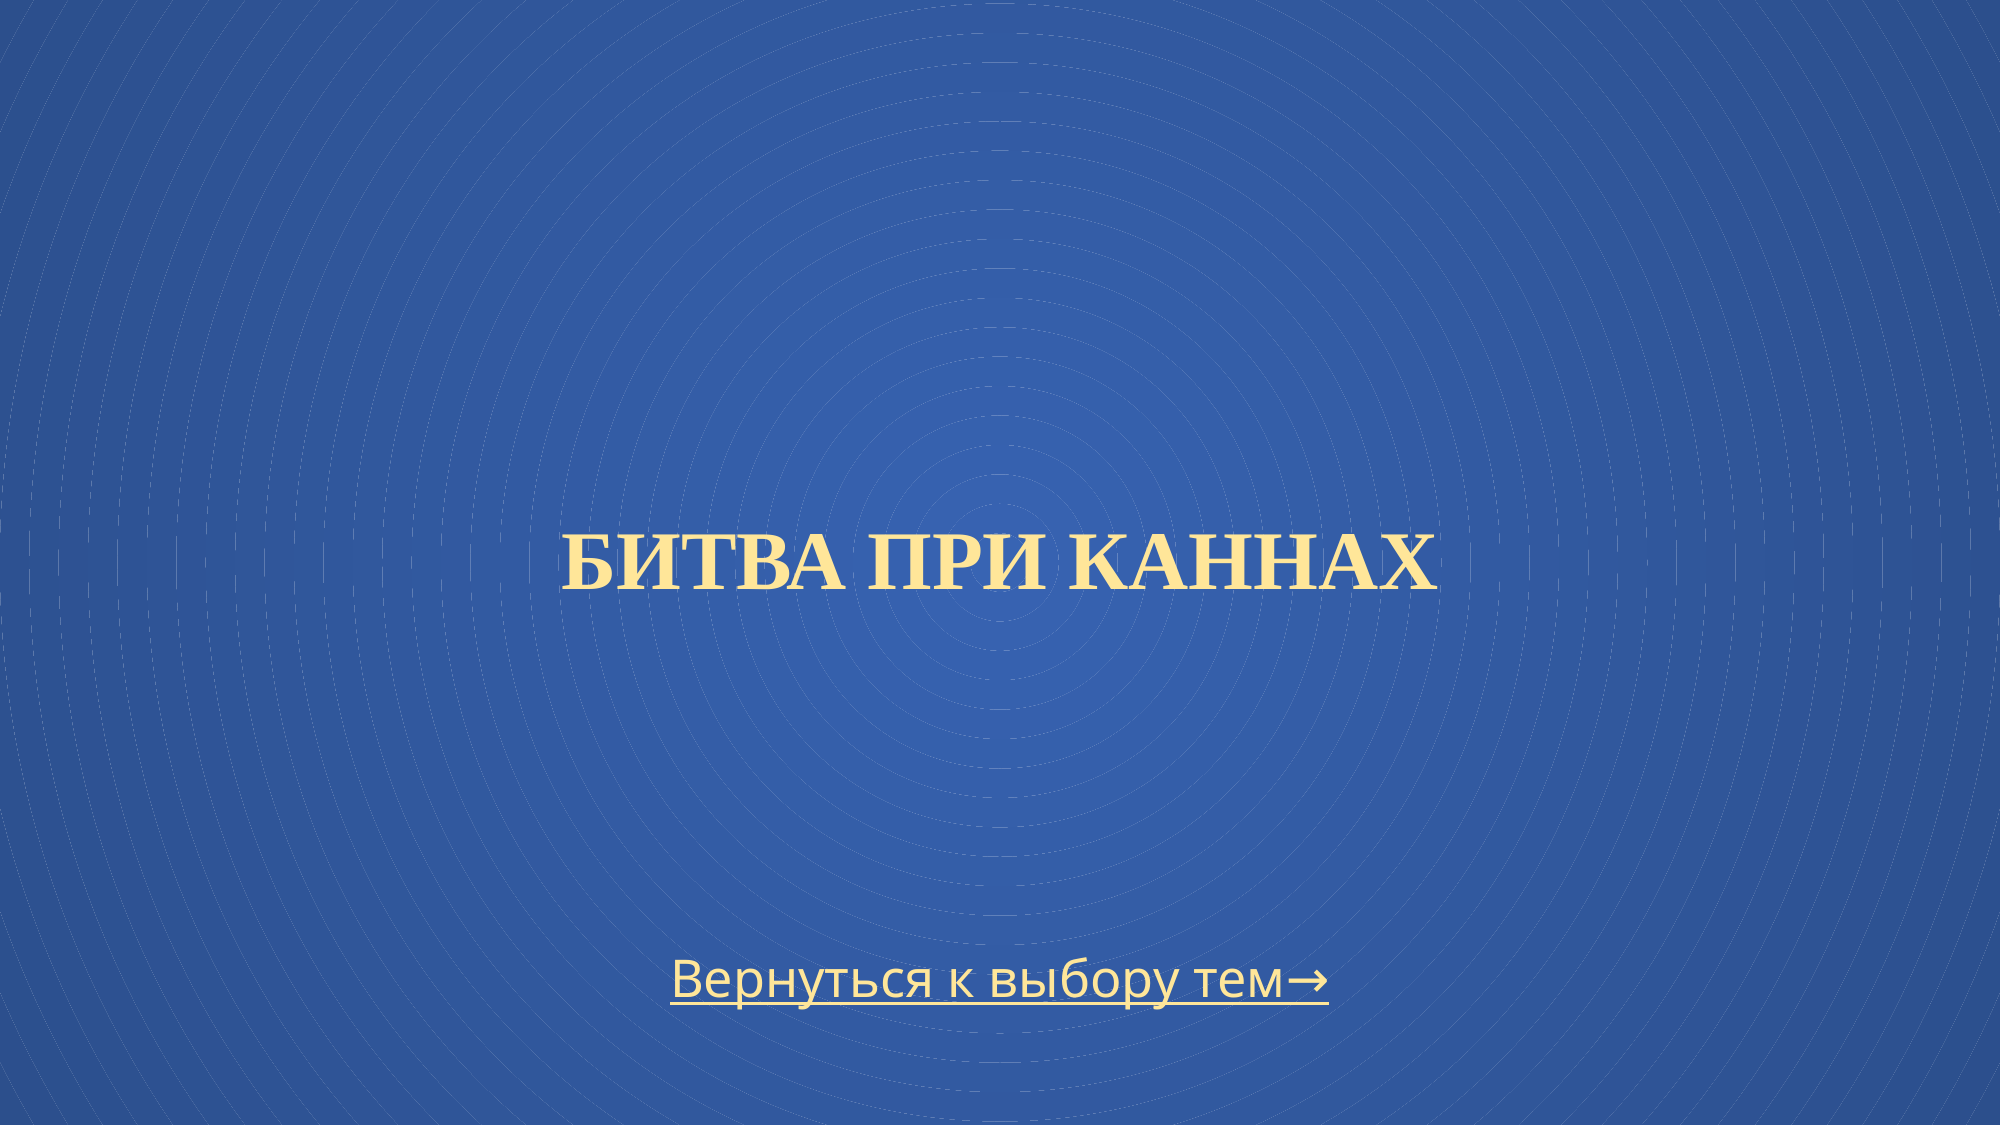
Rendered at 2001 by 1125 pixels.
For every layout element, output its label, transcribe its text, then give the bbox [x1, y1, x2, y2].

title Битва при Каннах [117, 438, 1883, 687]
text_box Вернуться к выбору тем→ [655, 938, 1345, 1016]
